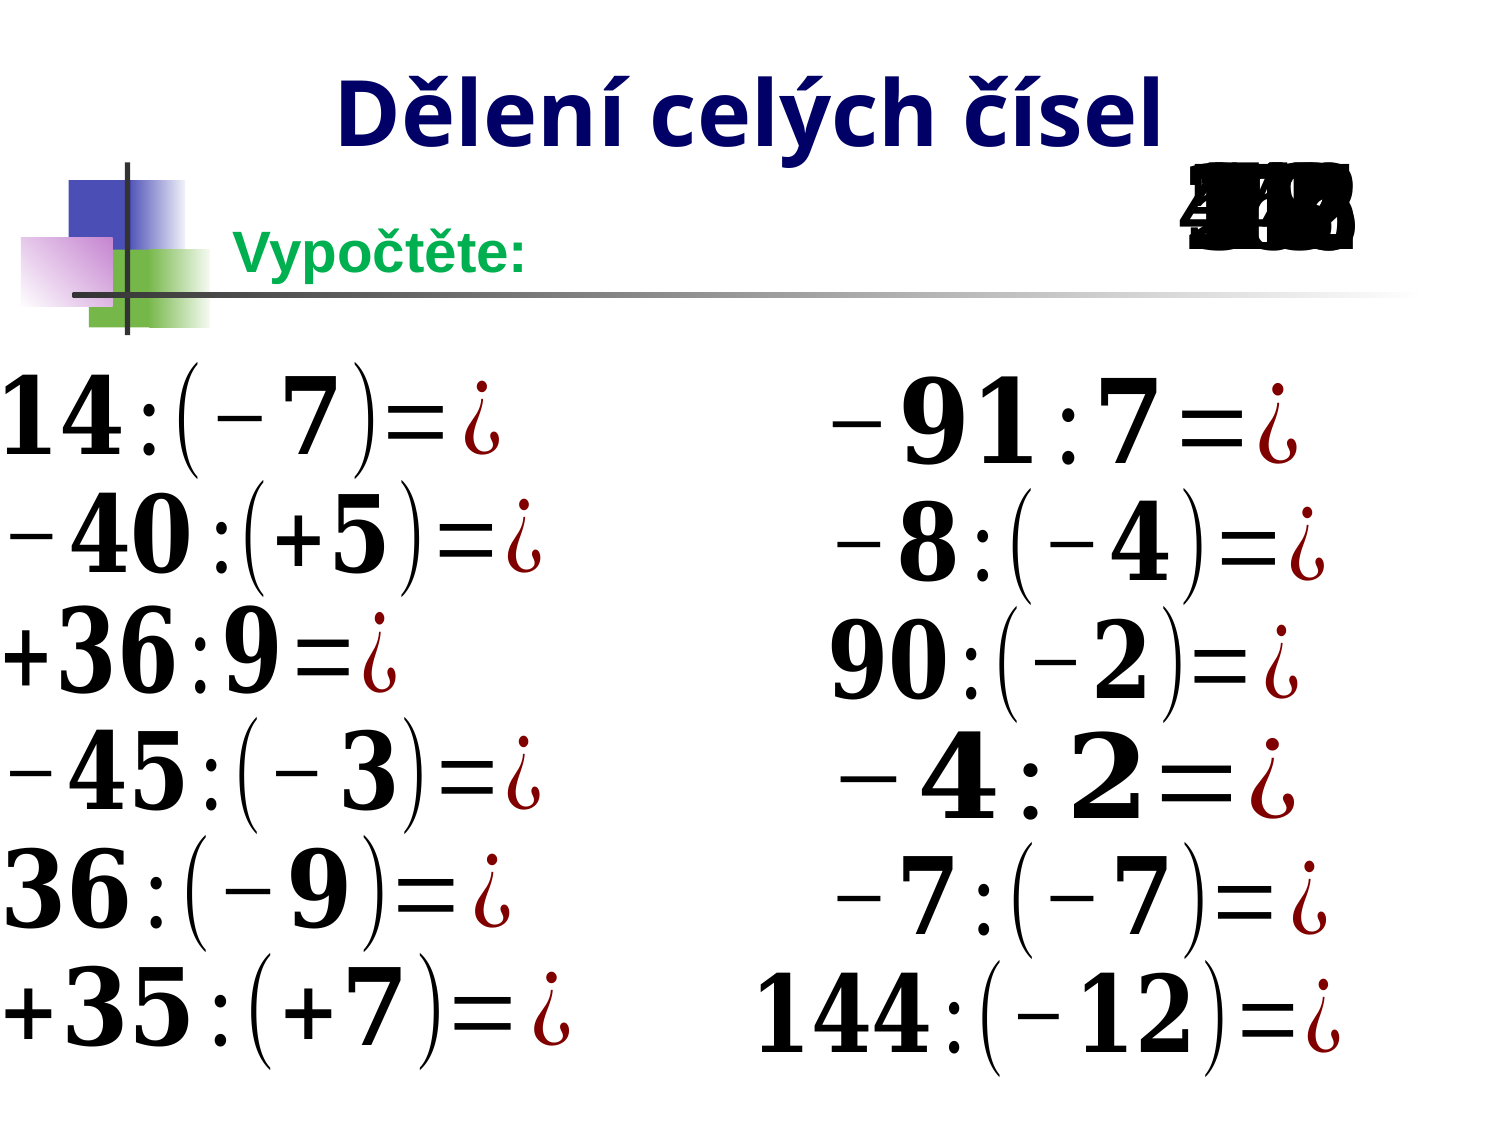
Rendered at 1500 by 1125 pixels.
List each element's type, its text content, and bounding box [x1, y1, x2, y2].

text_box Vypočtěte: [217, 207, 1392, 292]
title Dělení celých čísel [0, 63, 1500, 173]
